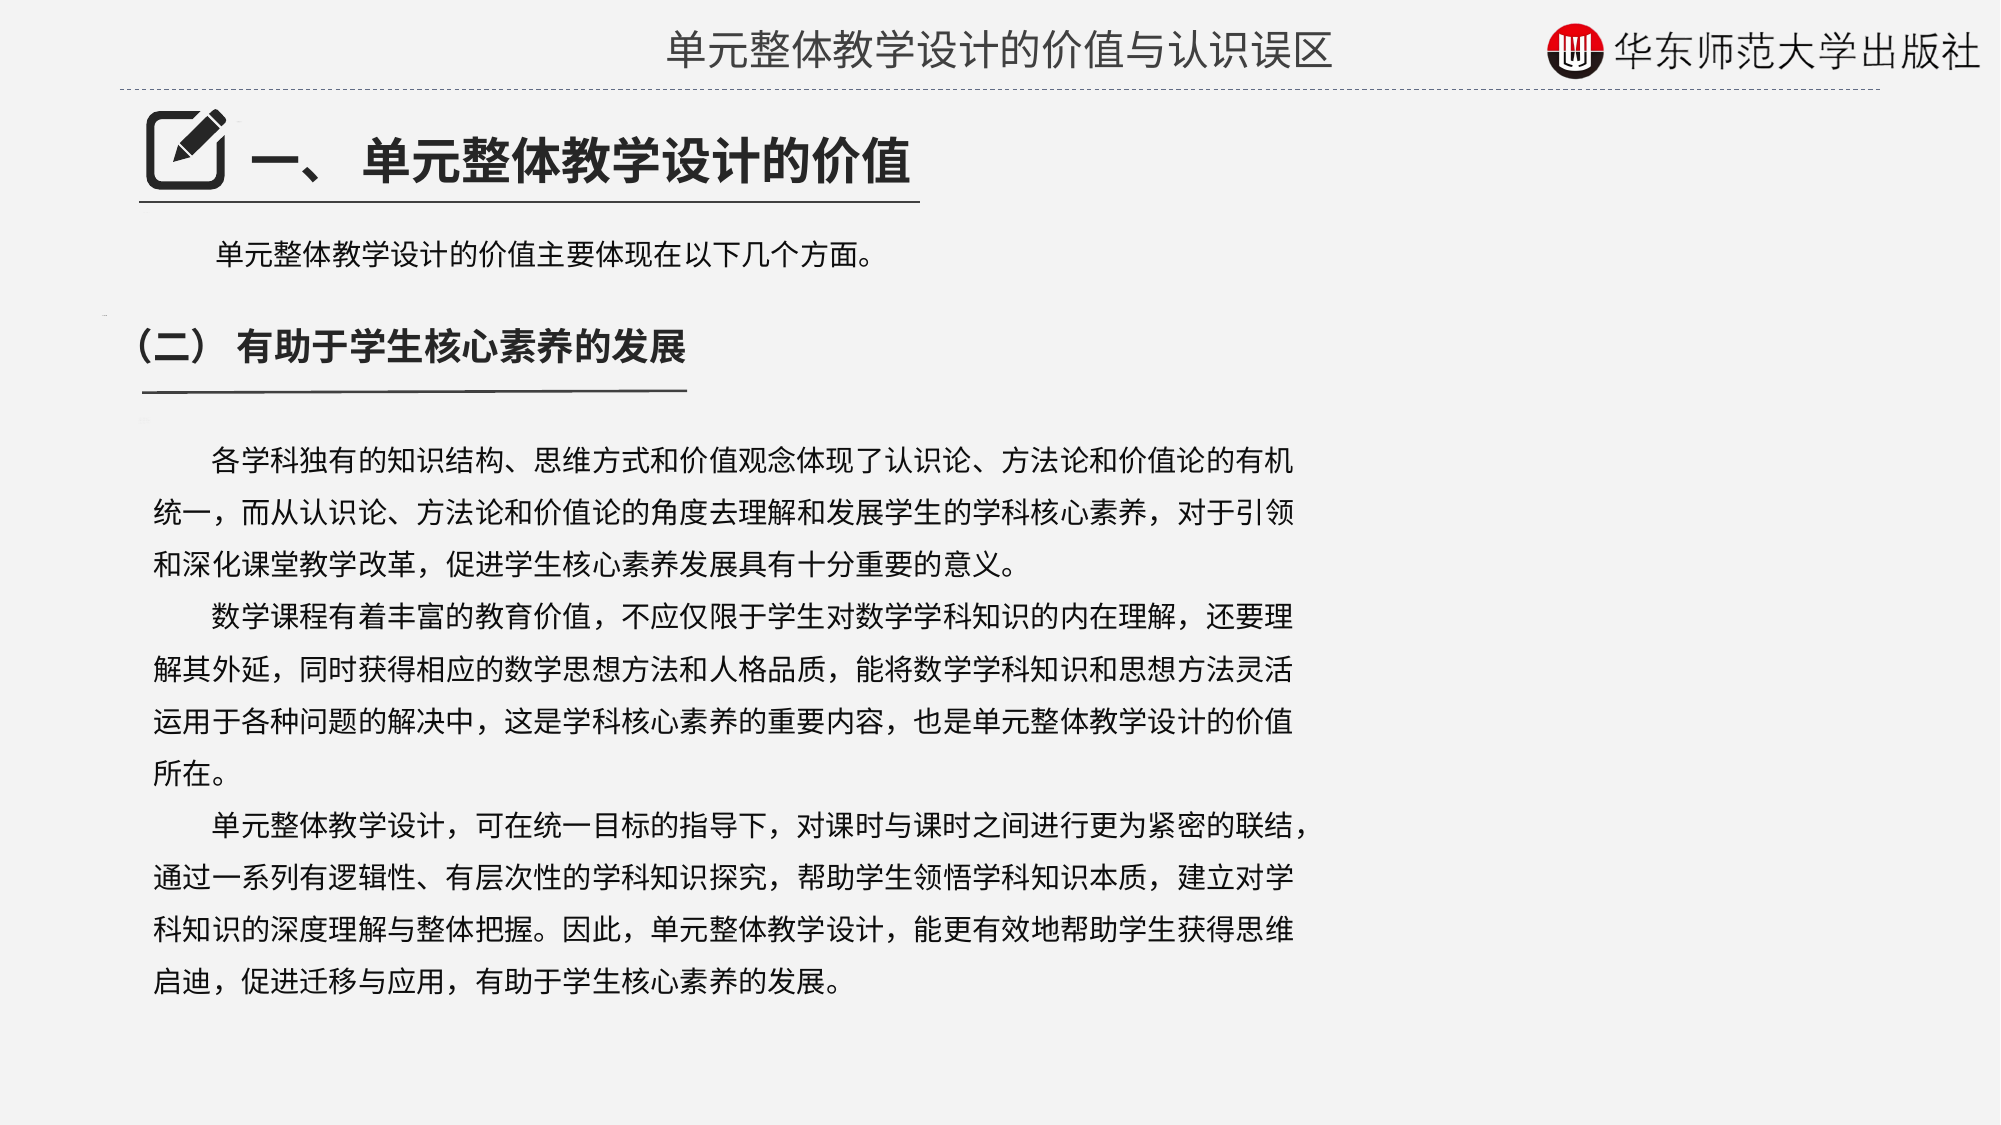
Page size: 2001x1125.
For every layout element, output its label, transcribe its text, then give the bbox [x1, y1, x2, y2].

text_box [1536, 13, 1989, 83]
text_box 各学科独有的知识结构、思维方式和价值观念体现了认识论、方法论和价值论的有机统一，而从认识论、方法论和价值论的角度去理解和发展学生的学科核心素养，对于引领和深化课堂教学改革，促进学生核心素养发展具有十分重要的意义。 数学课程有着丰富的教育价值，不应仅限于学生对数学学科知识的内在理解，还要理解其外延，同时获得相应的数学思想方法和人格品质，能将数学学科知识和思想方法灵活运用于各种问题的解决中，这是学科核心素养的重要内容，也是单元整体教学设计的价值所在。 单元整体教学设计，可在统一目标的指导下，对课时与课时之间进行更为紧密的联结，通过一系列有逻辑性、有层次性的学科知识探究，帮助学生领悟学科知识本质，建立对学科知识的深度理解与整体把握。因此，单元整体教学设计，能更有效地帮助学生获得思维启迪，促进迁移与应用，有助于学生核心素养的发展。 [138, 417, 1320, 1006]
text_box 一、 单元整体教学设计的价值 [235, 121, 1255, 197]
text_box [208, 109, 227, 127]
text_box [146, 111, 225, 190]
text_box 单元整体教学设计的价值主要体现在以下几个方面。 [142, 212, 1320, 279]
text_box （二） 有助于学生核心素养的发展 [101, 315, 948, 376]
text_box 单元整体教学设计的价值与认识误区 [619, 23, 1381, 74]
